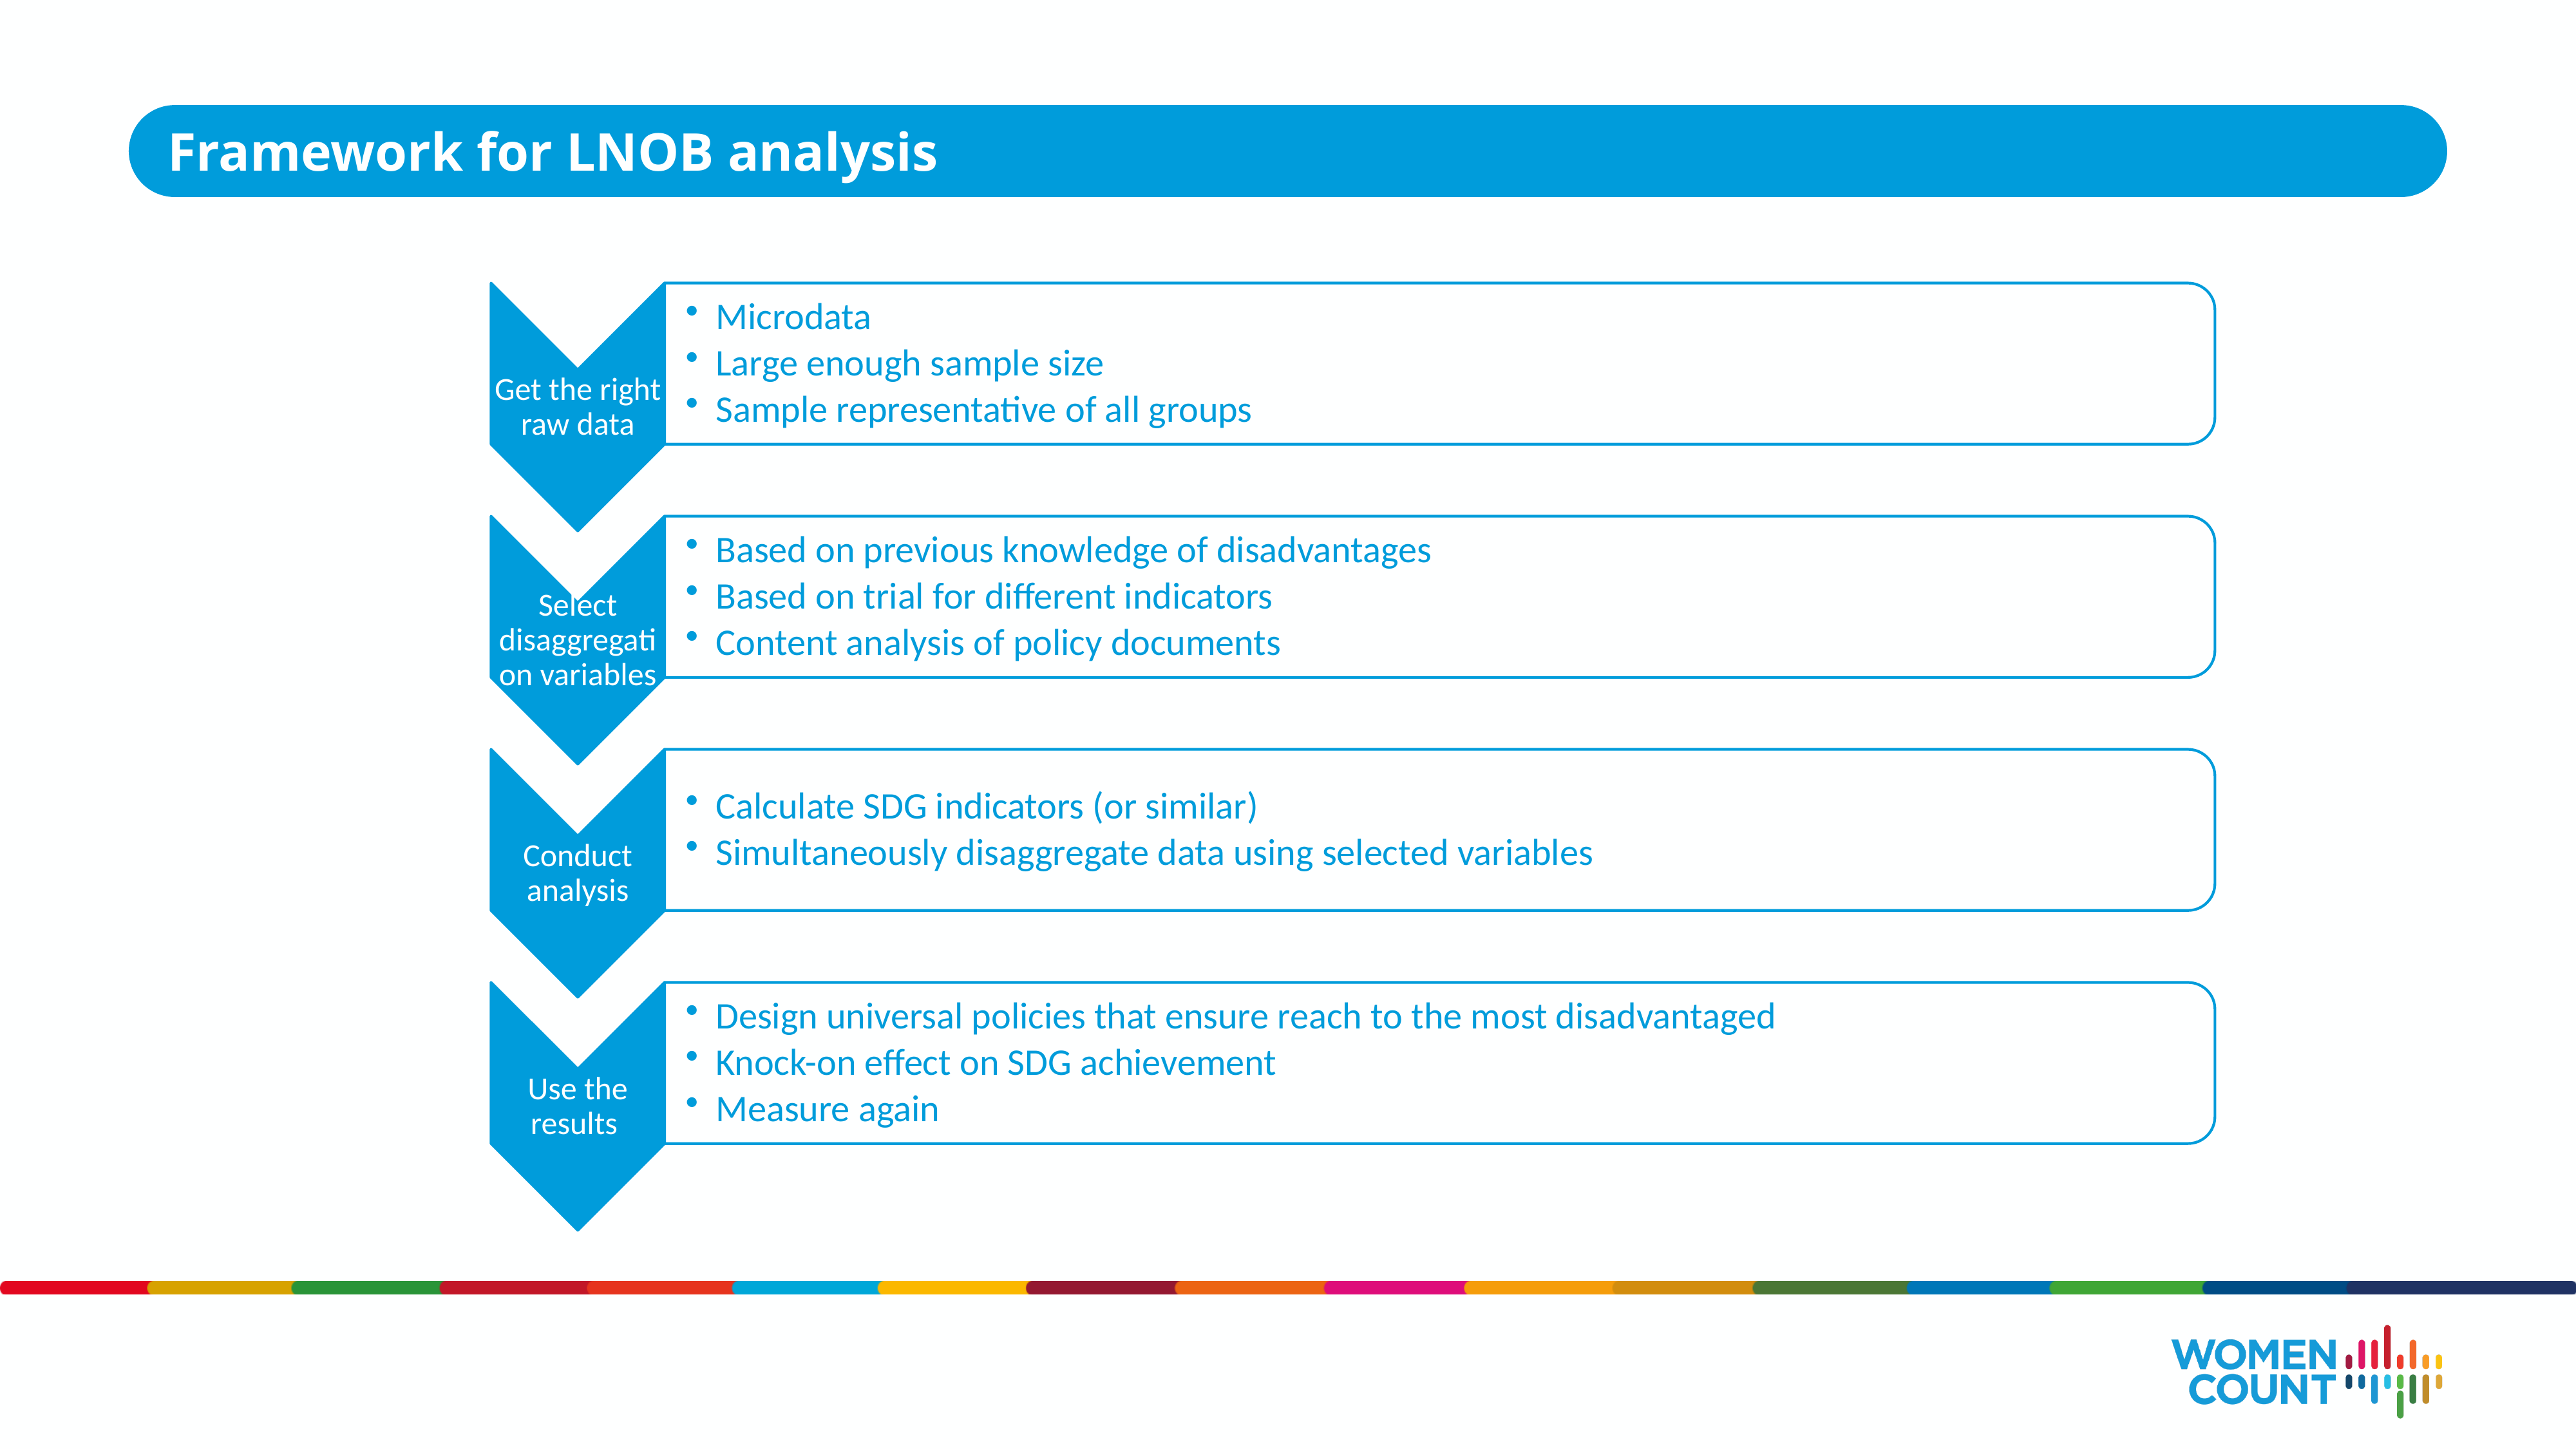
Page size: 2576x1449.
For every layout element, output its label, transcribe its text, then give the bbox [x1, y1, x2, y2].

list Framework for LNOB analysis [167, 119, 2411, 182]
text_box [491, 281, 2215, 1232]
